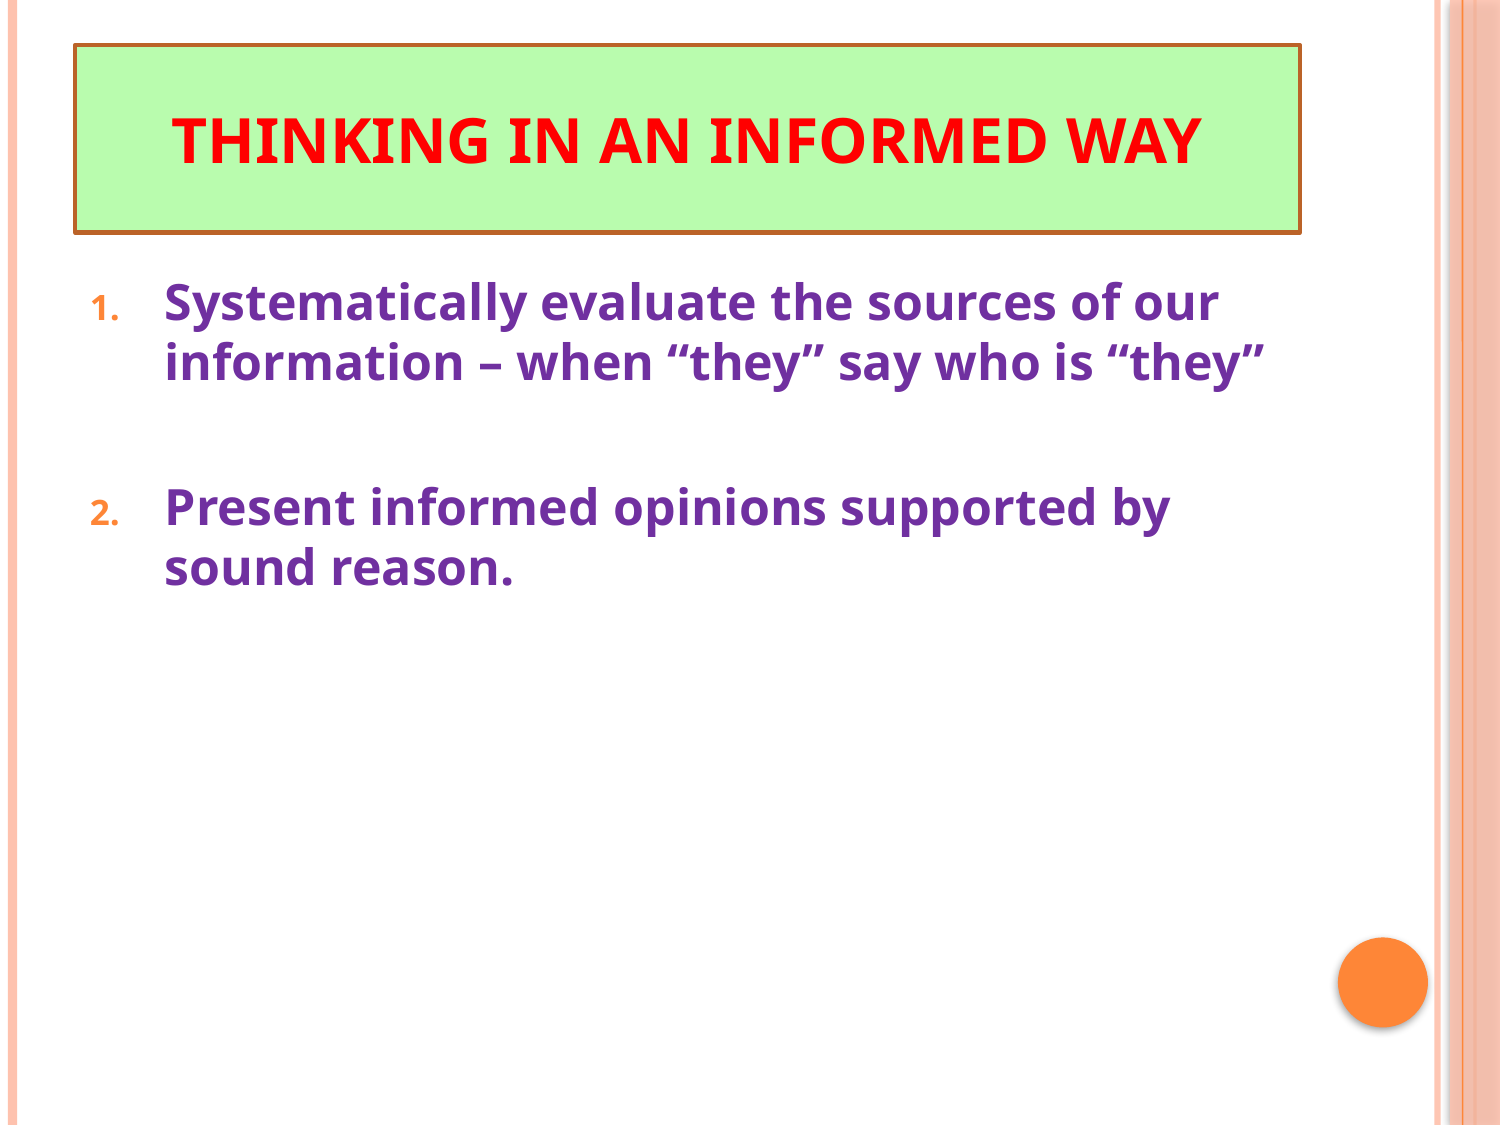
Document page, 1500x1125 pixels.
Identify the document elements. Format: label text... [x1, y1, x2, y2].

list Systematically evaluate the sources of our information – when “they” say who is “they” Present informed opinions supported by sound reason. [75, 262, 1300, 1062]
title Thinking in an informed way [73, 43, 1302, 235]
